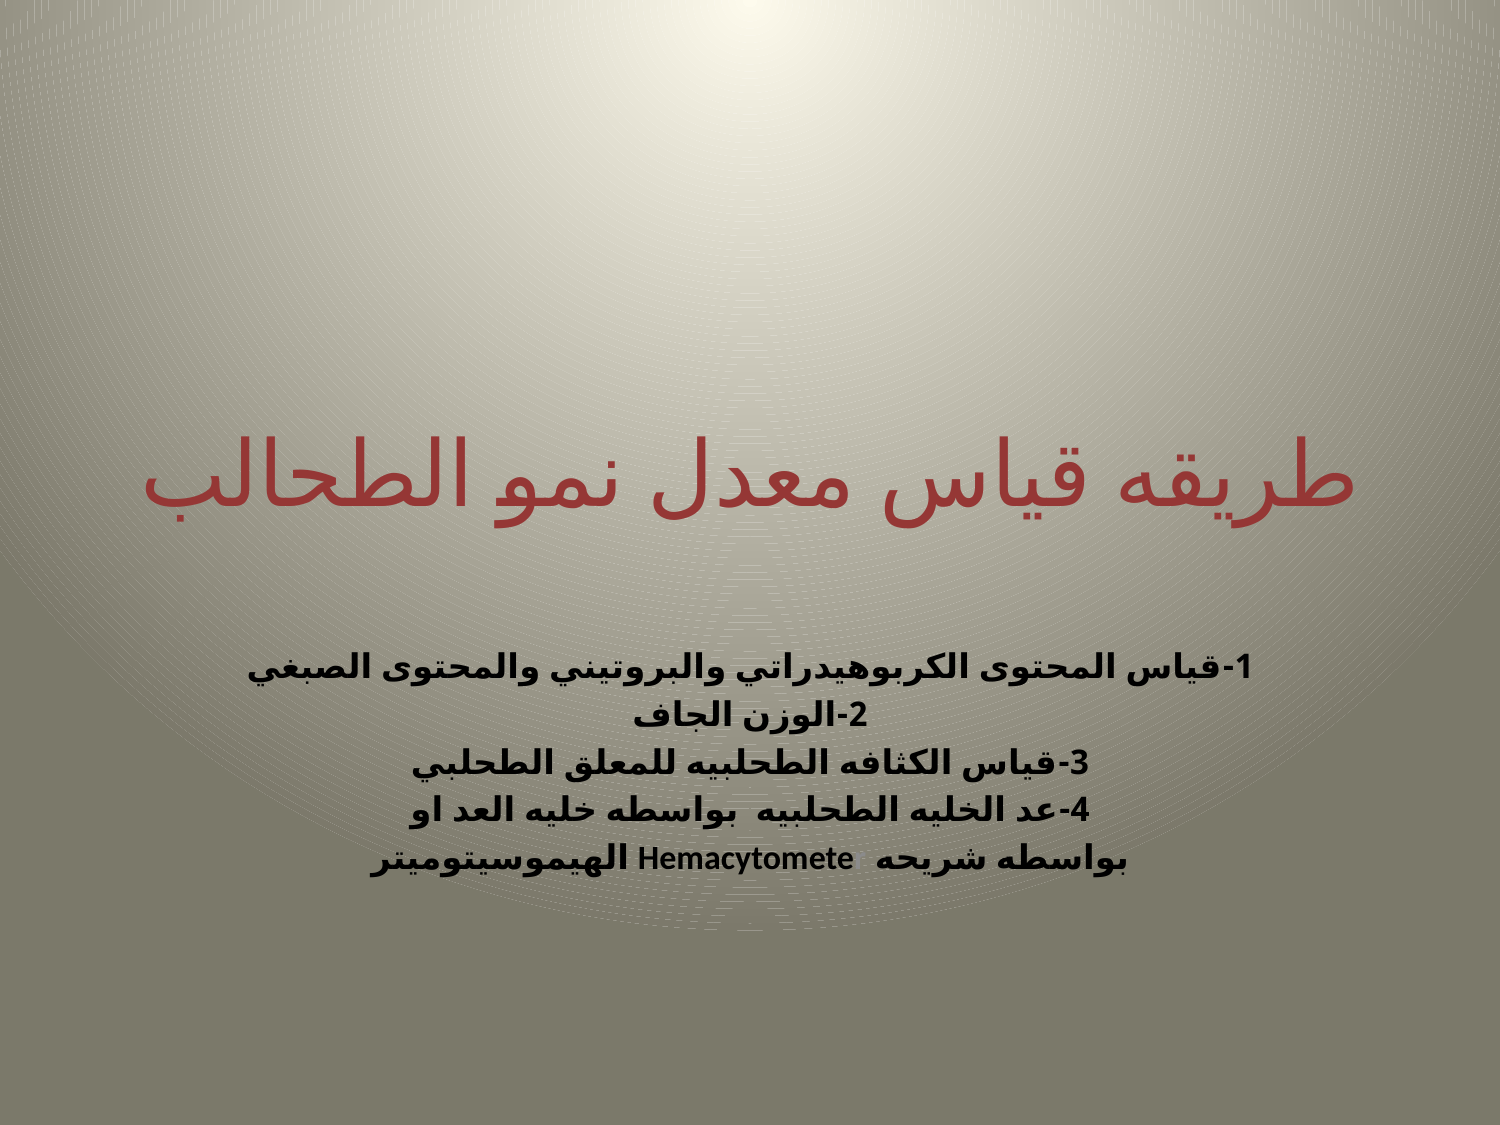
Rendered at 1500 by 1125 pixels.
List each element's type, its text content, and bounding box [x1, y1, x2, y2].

subtitle 1-قياس المحتوى الكربوهيدراتي والبروتيني والمحتوى الصبغي 2-الوزن الجاف 3-قياس الكثافه الطحلبيه للمعلق الطحلبي 4-عد الخليه الطحلبيه بواسطه خليه العد او بواسطه شريحه Hemacytometer الهيموسيتوميتر [225, 637, 1275, 925]
title طريقه قياس معدل نمو الطحالب [112, 349, 1388, 591]
